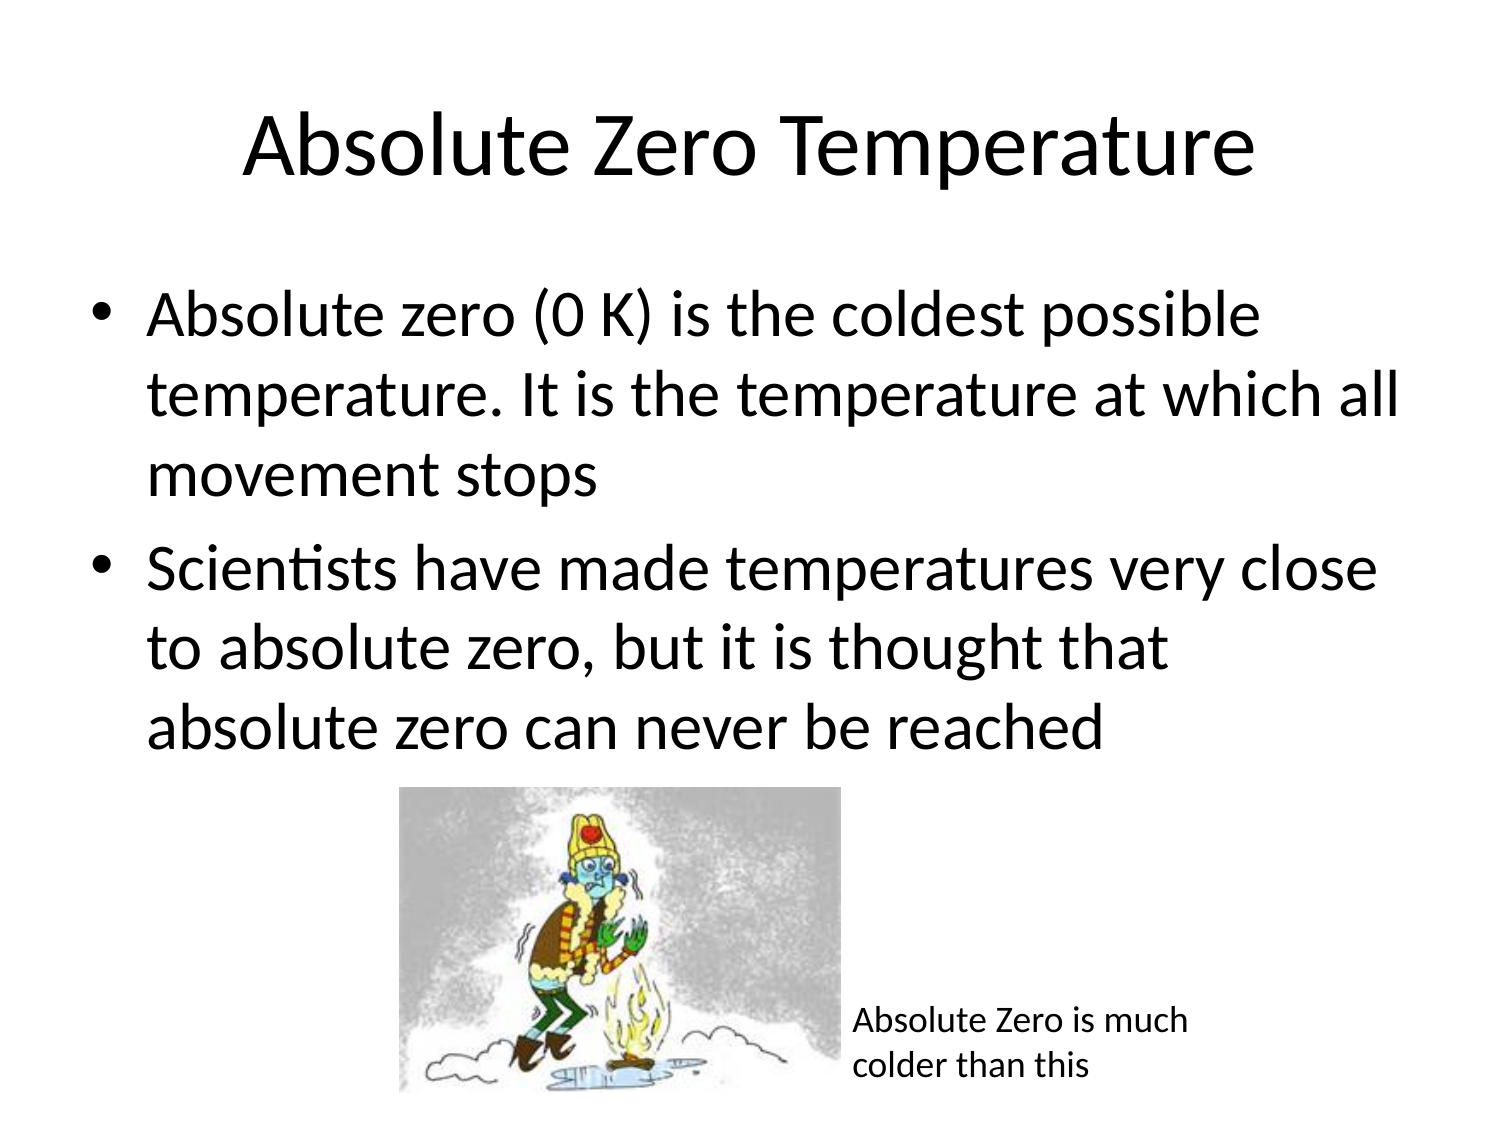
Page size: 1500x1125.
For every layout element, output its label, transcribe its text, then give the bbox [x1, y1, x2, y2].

list Absolute zero (0 K) is the coldest possible temperature. It is the temperature at which all movement stops Scientists have made temperatures very close to absolute zero, but it is thought that absolute zero can never be reached [75, 262, 1425, 1005]
text_box Absolute Zero is much colder than this [845, 987, 1250, 1093]
title Absolute Zero Temperature [75, 45, 1425, 233]
picture [399, 787, 842, 1093]
